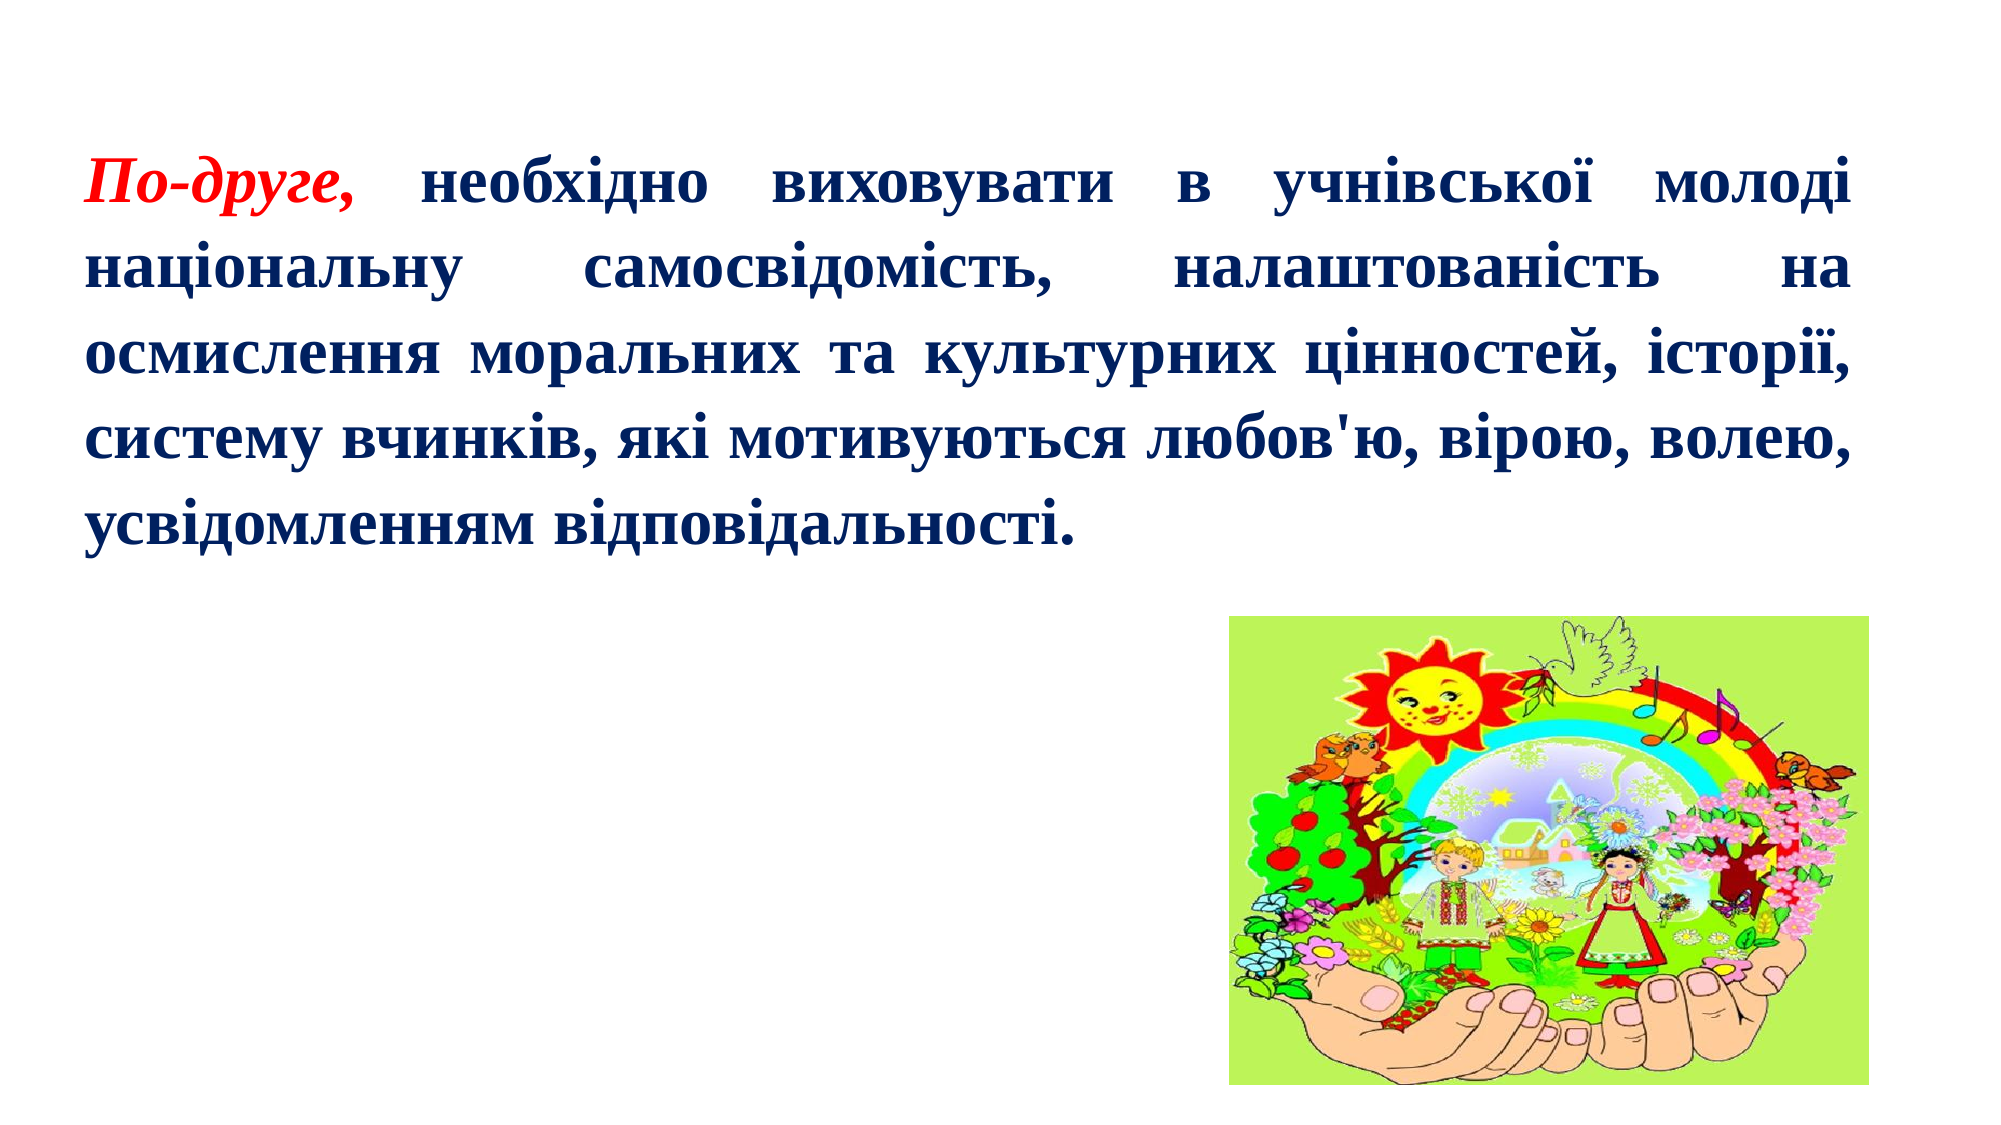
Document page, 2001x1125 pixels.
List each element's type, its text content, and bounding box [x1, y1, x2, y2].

text_box По-друге, необхідно виховувати в учнівської молоді національну самосвідомість, налаштованість на осмислення моральних та культурних цінностей, історії, систему вчинків, які мотивуються любов'ю, вірою, волею, усвідомленням відповідальності. [69, 122, 1869, 566]
picture [1229, 616, 1869, 1085]
